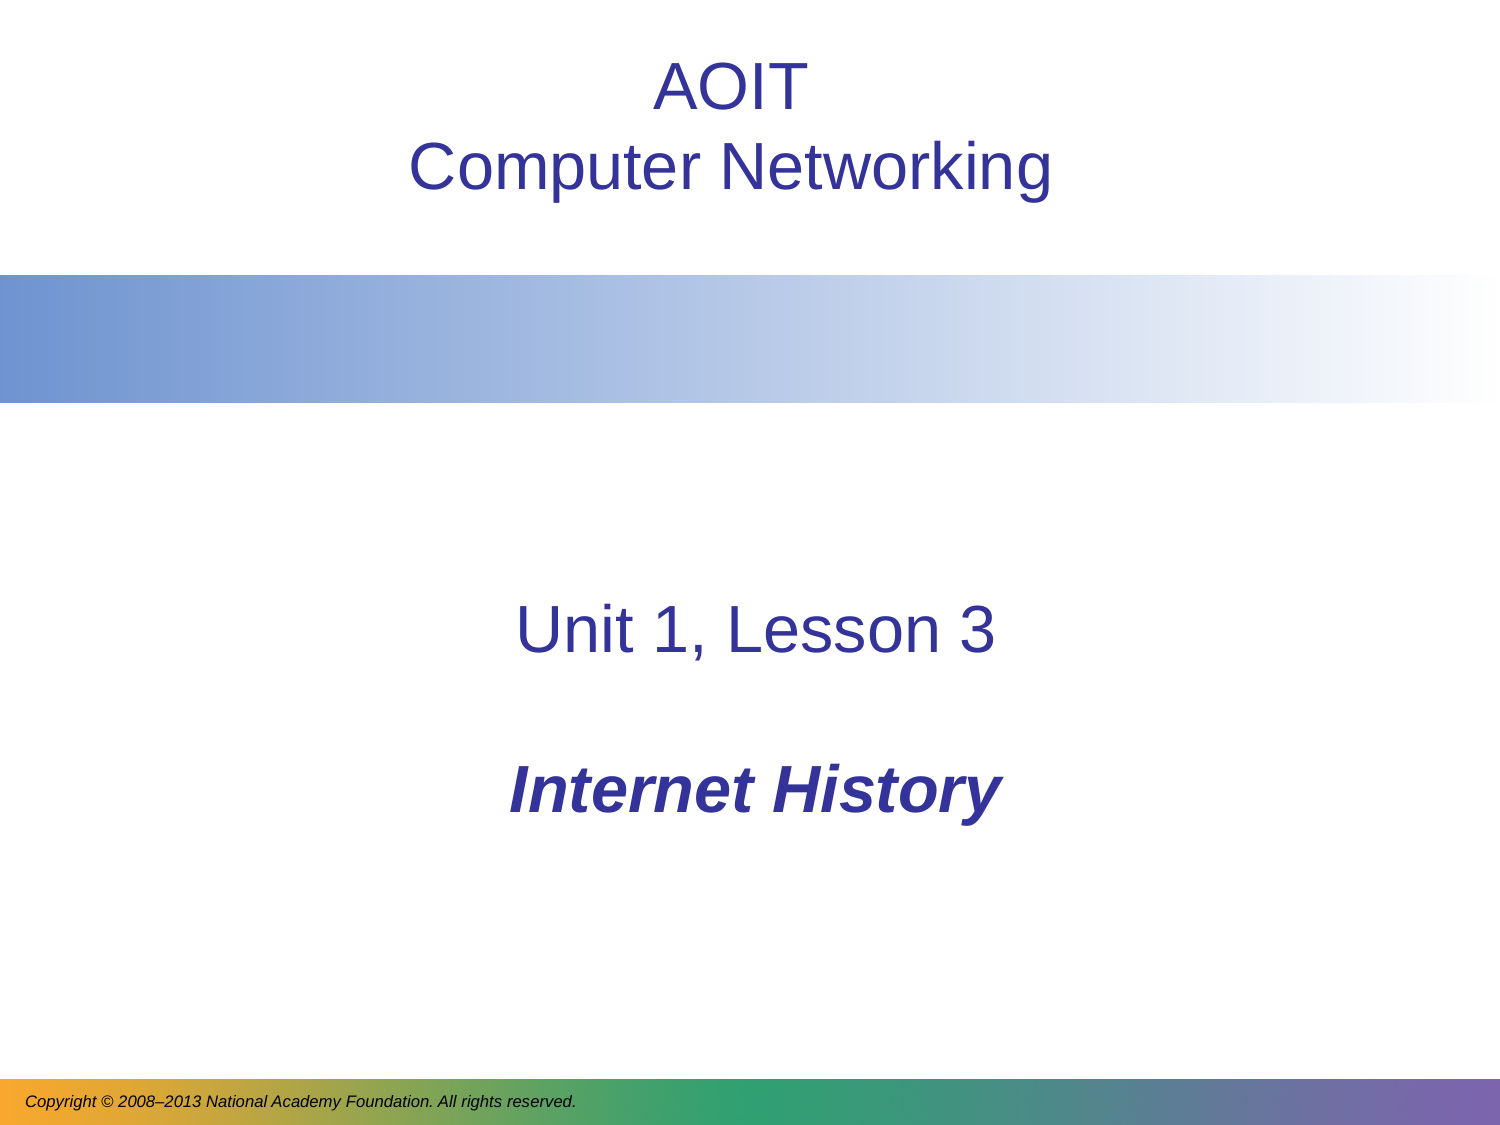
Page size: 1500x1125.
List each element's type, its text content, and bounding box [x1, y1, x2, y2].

text_box Copyright © 2008–2013 National Academy Foundation. All rights reserved. [10, 1085, 593, 1119]
text_box AOIT Computer Networking [124, 62, 1338, 263]
picture [0, 1079, 1500, 1125]
title Unit 1, Lesson 3 Internet History [37, 449, 1476, 963]
